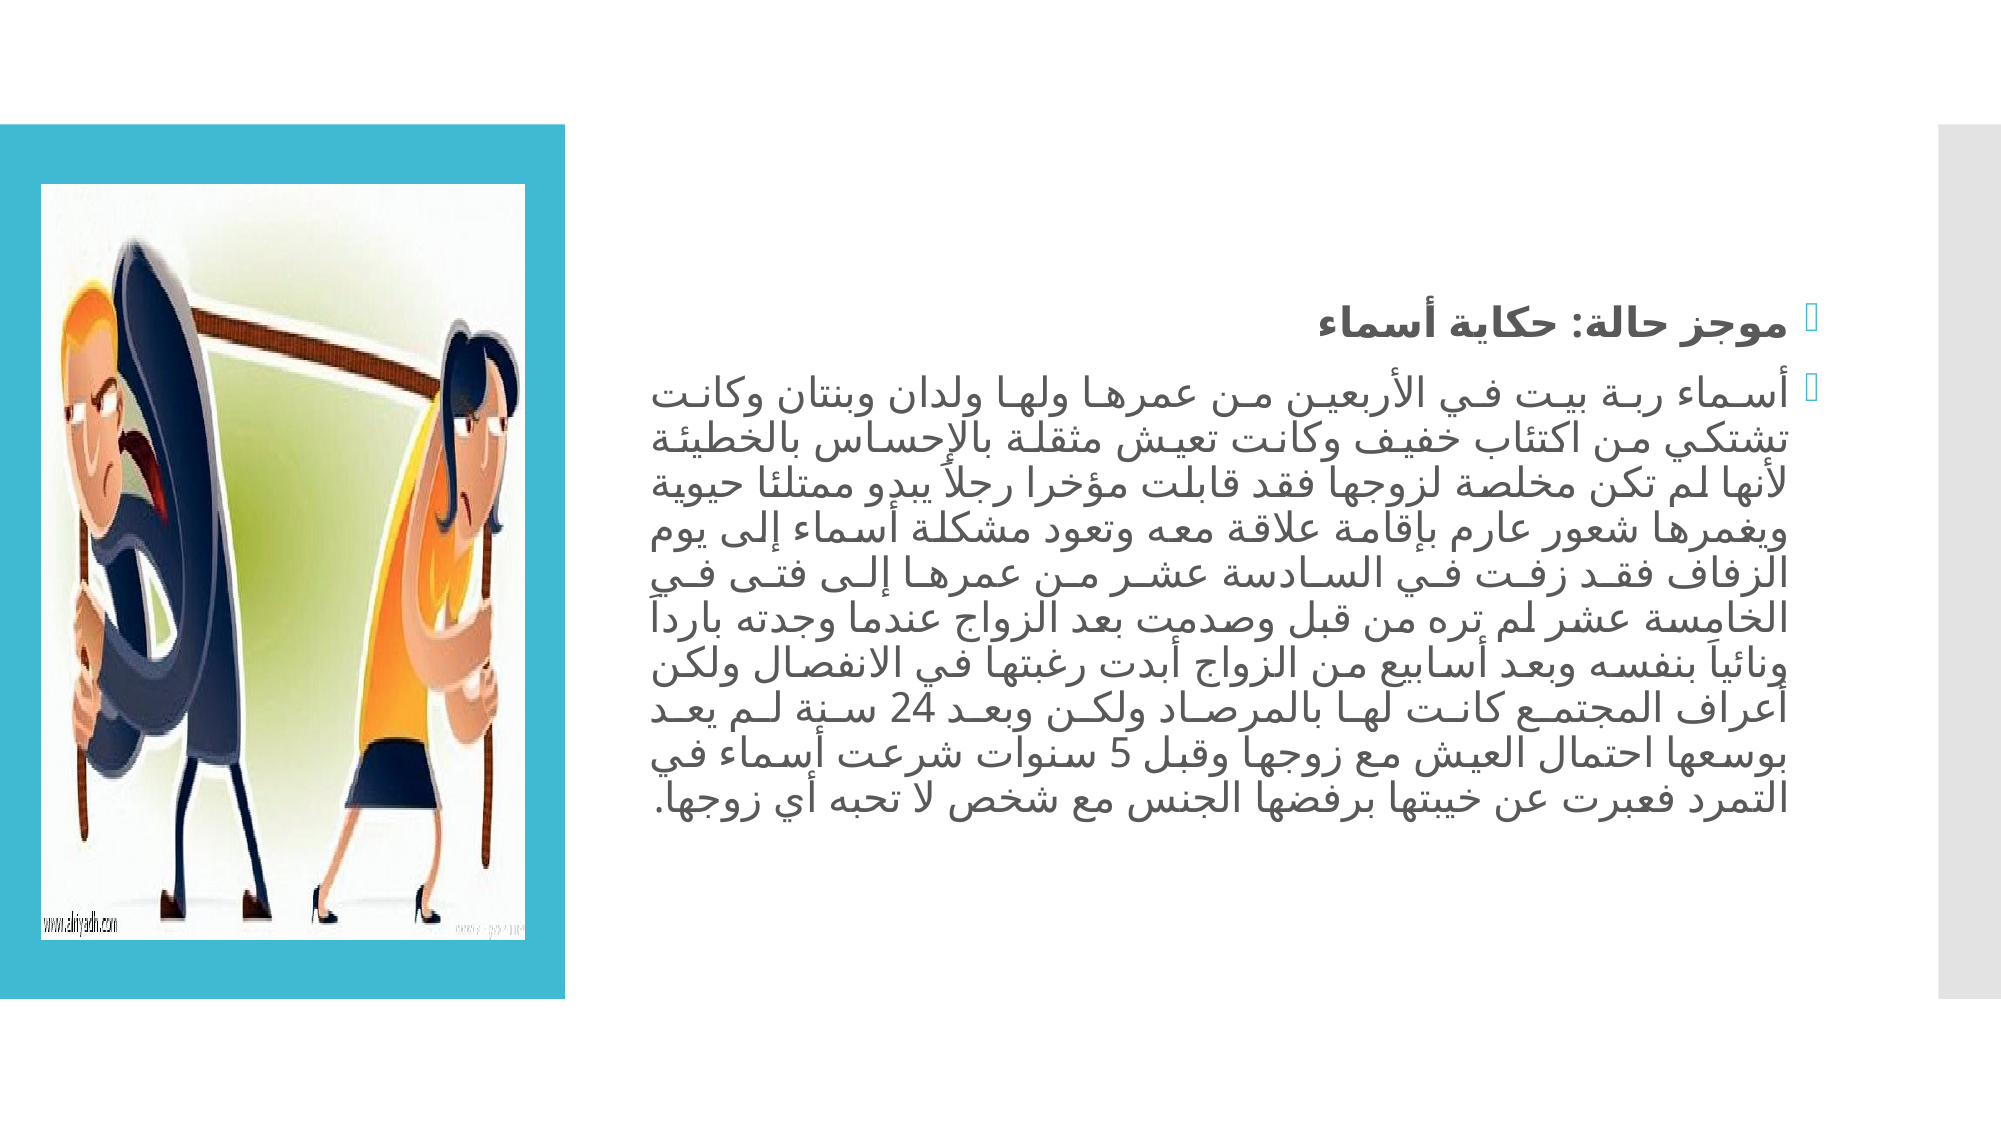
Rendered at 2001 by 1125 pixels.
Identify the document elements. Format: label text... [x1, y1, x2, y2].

picture [41, 184, 526, 940]
list موجز حالة: حكاية أسماء أسماء ربة بيت في الأربعين من عمرها ولها ولدان وبنتان وكانت تشتكي من اكتئاب خفيف وكانت تعيش مثقلة بالإحساس بالخطيئة لأنها لم تكن مخلصة لزوجها فقد قابلت مؤخرا رجلاَ يبدو ممتلئا حيوية ويغمرها شعور عارم بإقامة علاقة معه وتعود مشكلة أسماء إلى يوم الزفاف فقد زفت في السادسة عشر من عمرها إلى فتى في الخامسة عشر لم تره من قبل وصدمت بعد الزواج عندما وجدته بارداَ ونائياَ بنفسه وبعد أسابيع من الزواج أبدت رغبتها في الانفصال ولكن أعراف المجتمع كانت لها بالمرصاد ولكن وبعد 24 سنة لم يعد بوسعها احتمال العيش مع زوجها وقبل 5 سنوات شرعت أسماء في التمرد فعبرت عن خيبتها برفضها الجنس مع شخص لا تحبه أي زوجها. [634, 141, 1835, 982]
